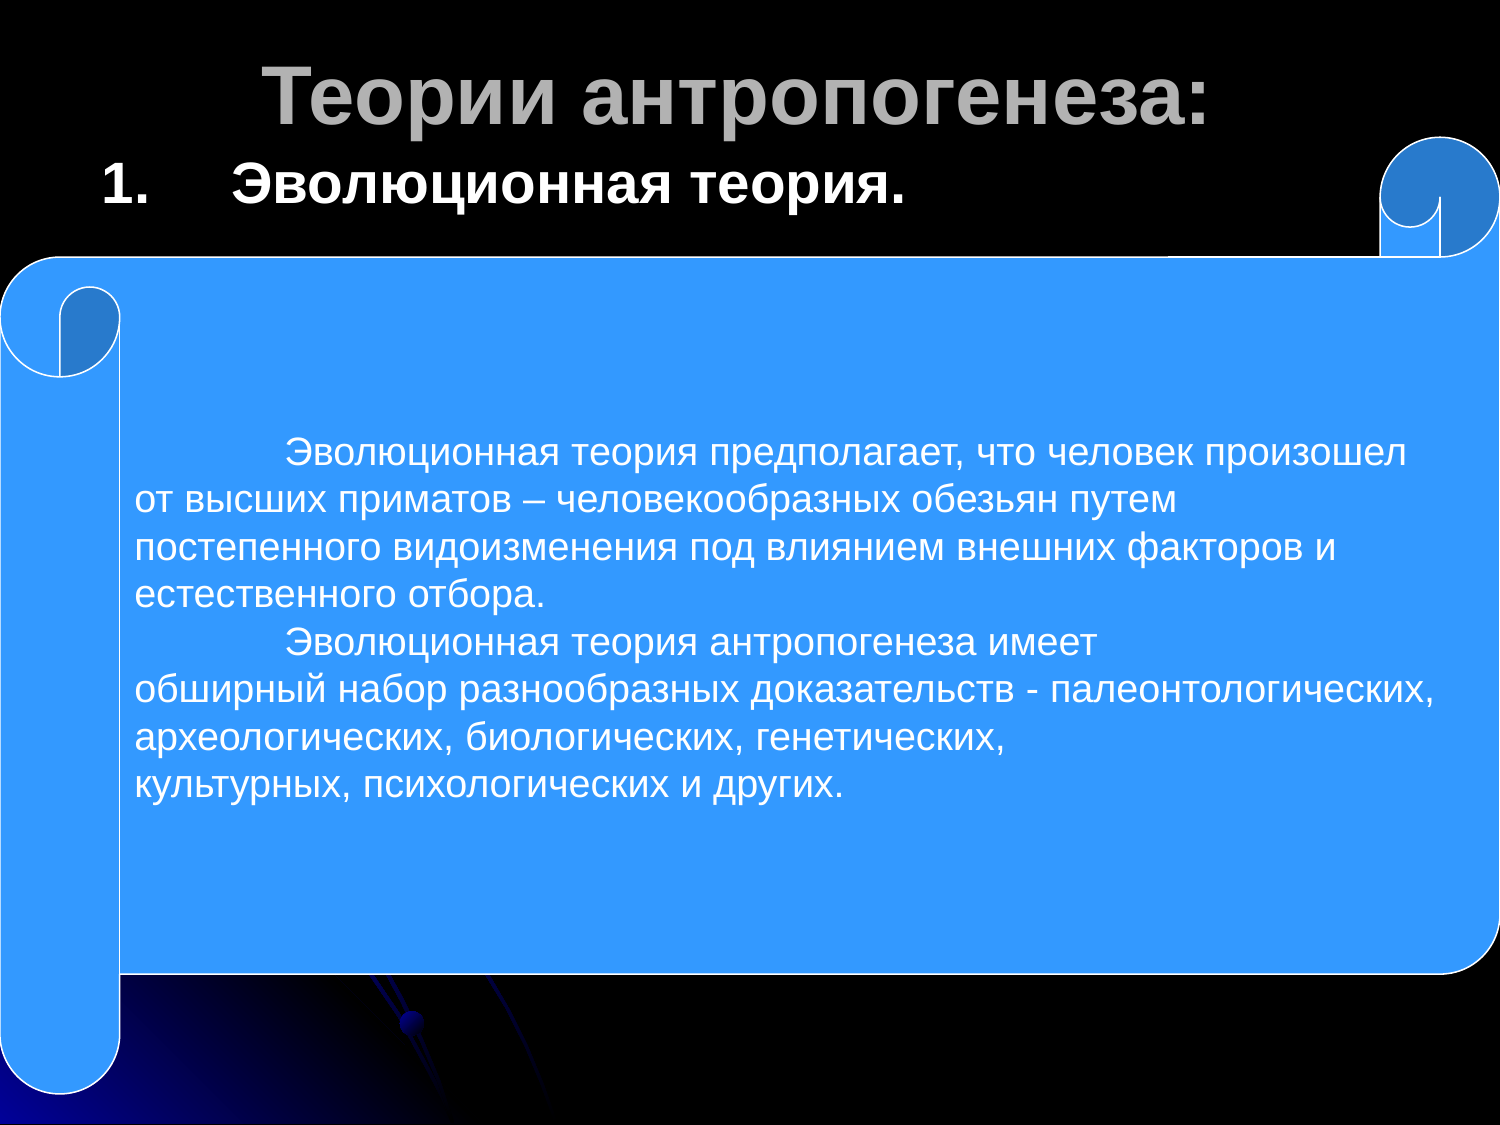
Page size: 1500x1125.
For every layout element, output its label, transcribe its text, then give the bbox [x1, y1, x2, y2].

list 1. Эволюционная теория. [86, 136, 1011, 257]
title Теории антропогенеза: [74, 45, 1401, 138]
text_box Эволюционная теория предполагает, что человек произошел от высших приматов – человекообразных обезьян путем постепенного видоизменения под влиянием внешних факторов и естественного отбора. Эволюционная теория антропогенеза имеет обширный набор разнообразных доказательств - палеонтологических, археологических, биологических, генетических, культурных, психологических и других. [0, 137, 1500, 1094]
